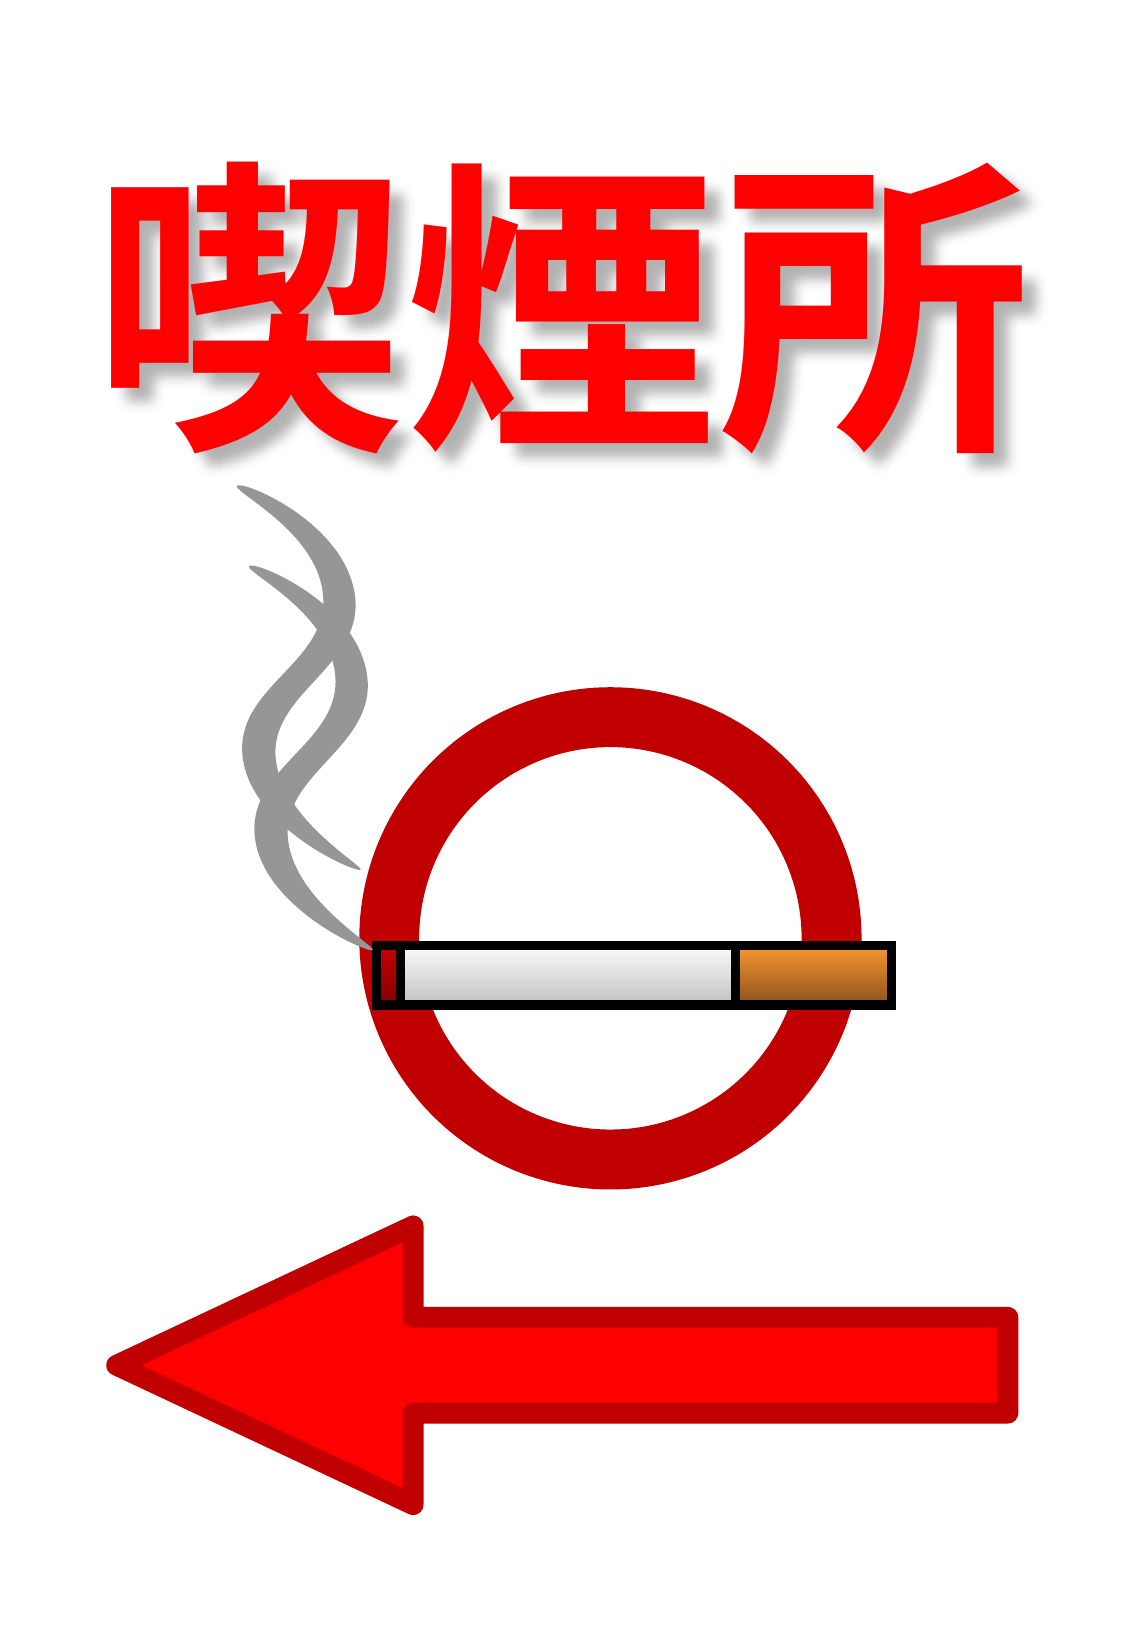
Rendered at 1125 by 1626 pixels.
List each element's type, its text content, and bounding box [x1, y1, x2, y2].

text_box 喫煙所 [77, 105, 1048, 496]
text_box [232, 478, 892, 1190]
text_box [114, 1224, 1010, 1507]
